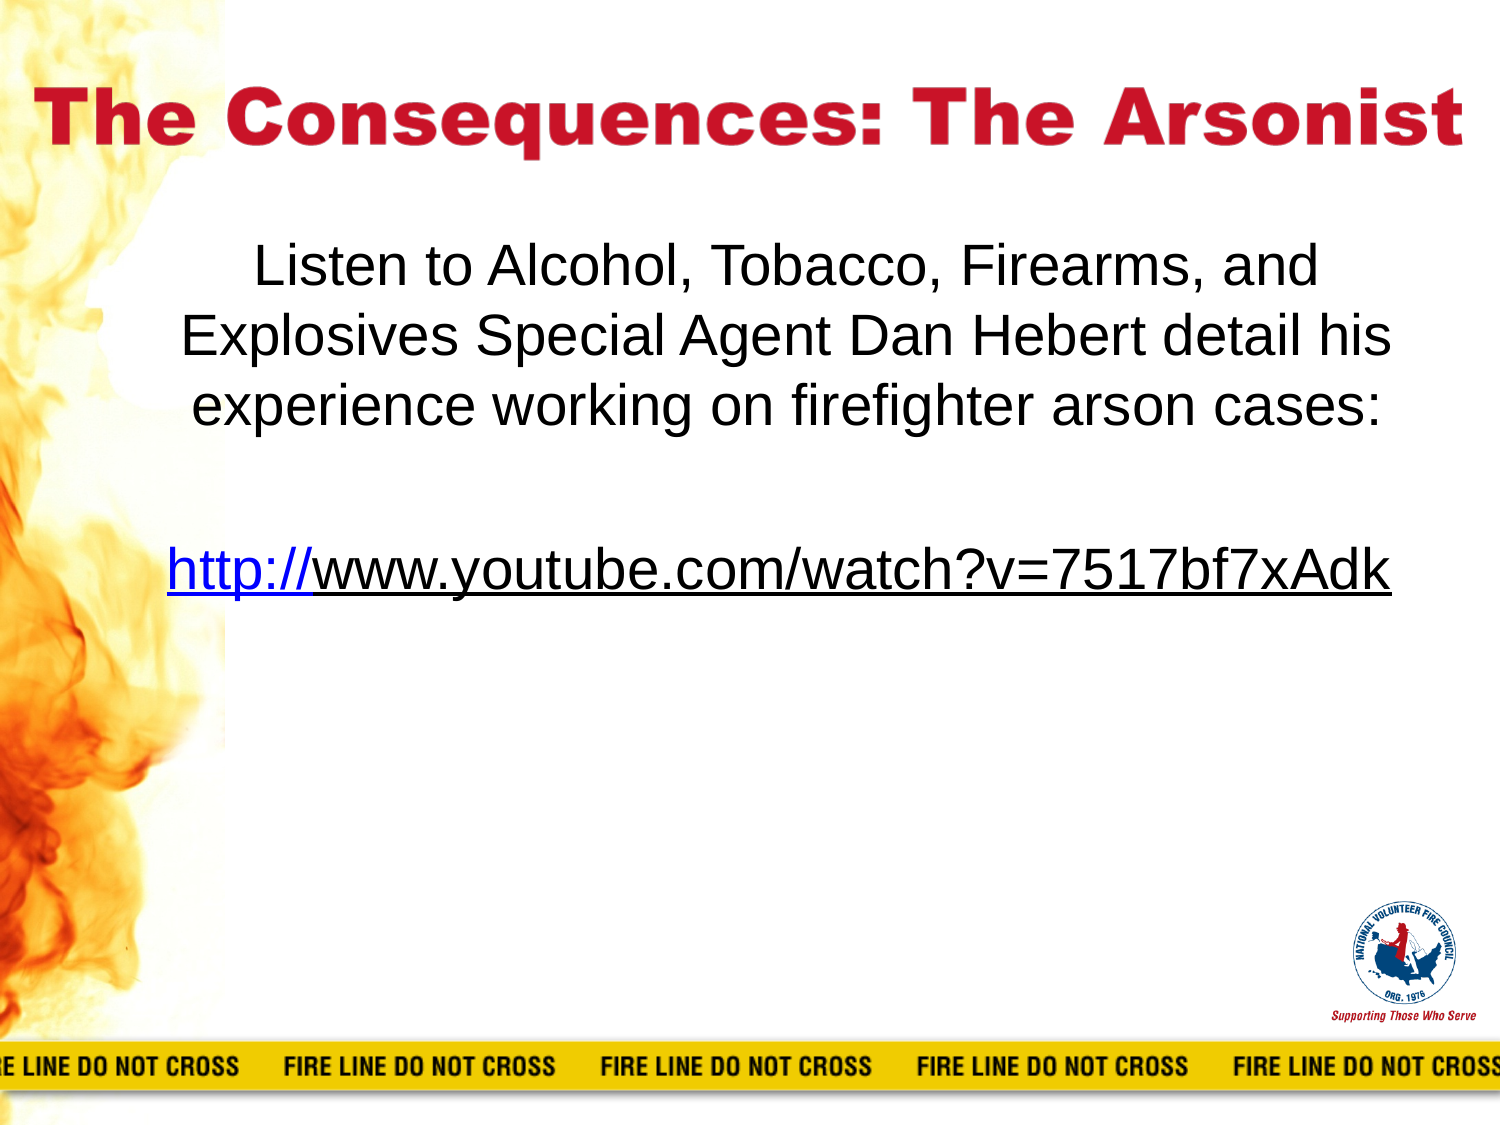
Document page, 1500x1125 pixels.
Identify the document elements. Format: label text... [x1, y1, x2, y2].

picture [0, 0, 1500, 1125]
list Listen to Alcohol, Tobacco, Firearms, and Explosives Special Agent Dan Hebert detail his experience working on firefighter arson cases: http://www.youtube.com/watch?v=7517bf7xAdk [229, 222, 1475, 960]
